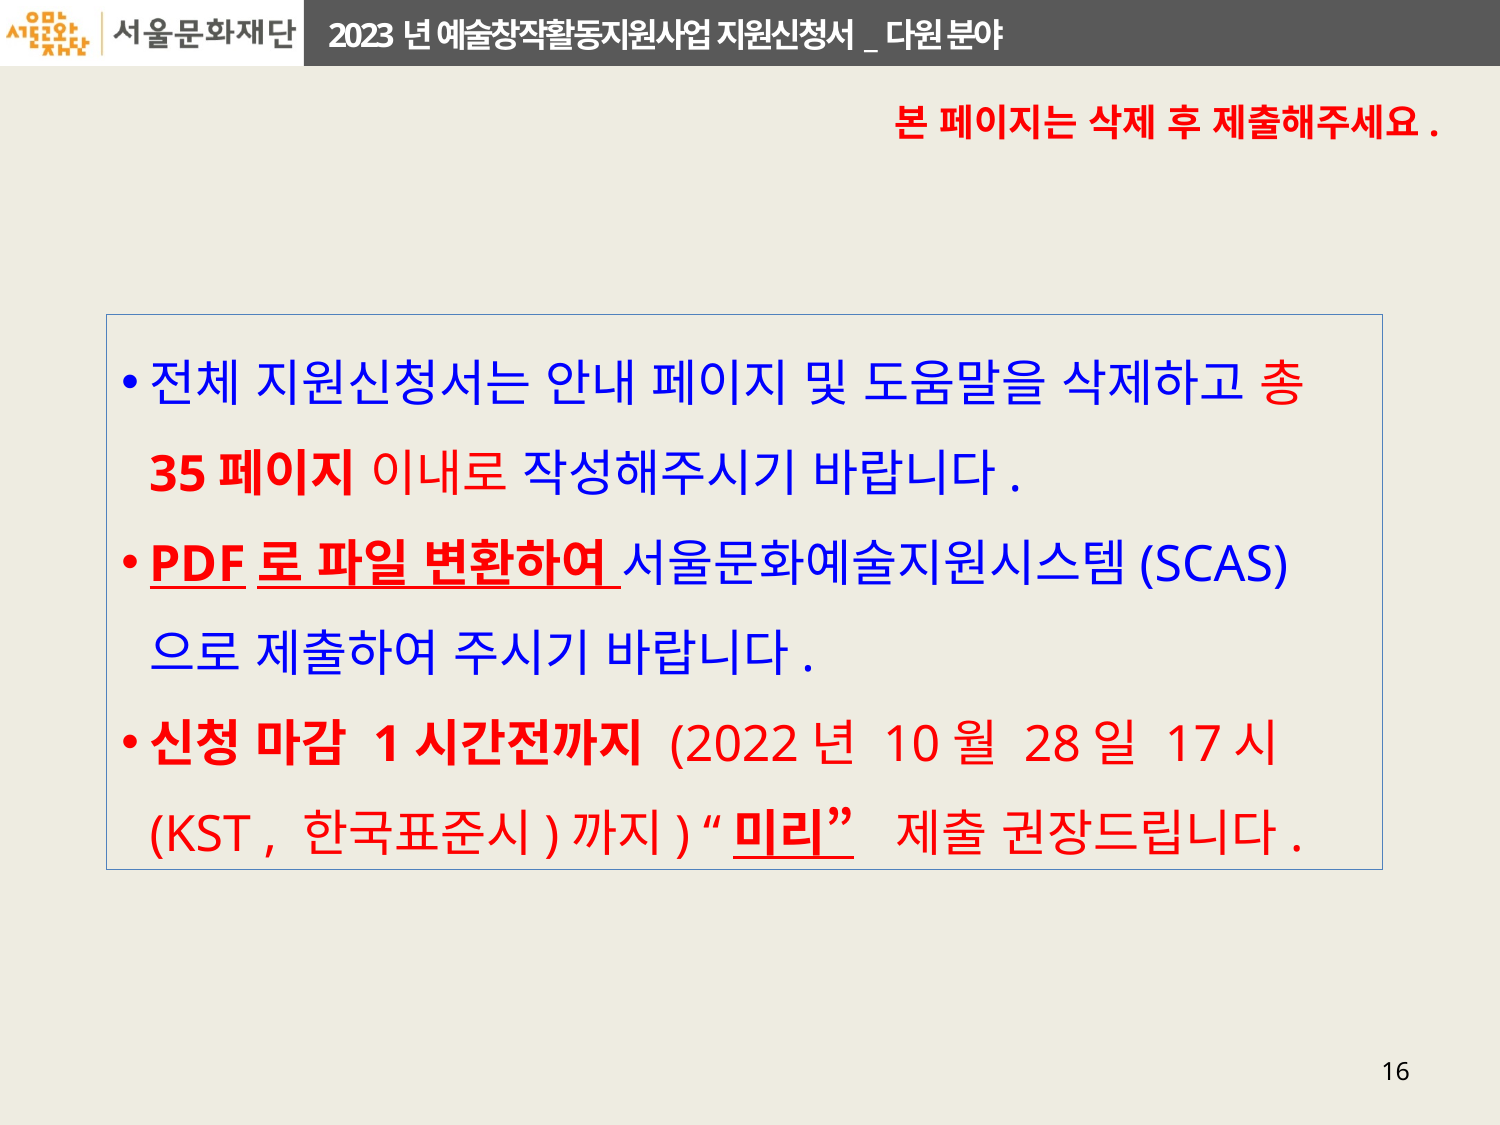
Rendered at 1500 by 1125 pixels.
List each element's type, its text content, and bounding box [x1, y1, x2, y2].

slide_number 16 [1074, 1042, 1425, 1103]
text_box 본 페이지는 삭제 후 제출해주세요. [880, 91, 1455, 152]
text_box 전체 지원신청서는 안내 페이지 및 도움말을 삭제하고 총 35페이지 이내로 작성해주시기 바랍니다. PDF로 파일 변환하여 서울문화예술지원시스템(SCAS) 으로 제출하여 주시기 바랍니다. 신청 마감 1시간전까지 (2022년 10월 28일 17시(KST , 한국표준시)까지) “미리” 제출 권장드립니다. [106, 314, 1383, 870]
picture [6, 6, 298, 61]
